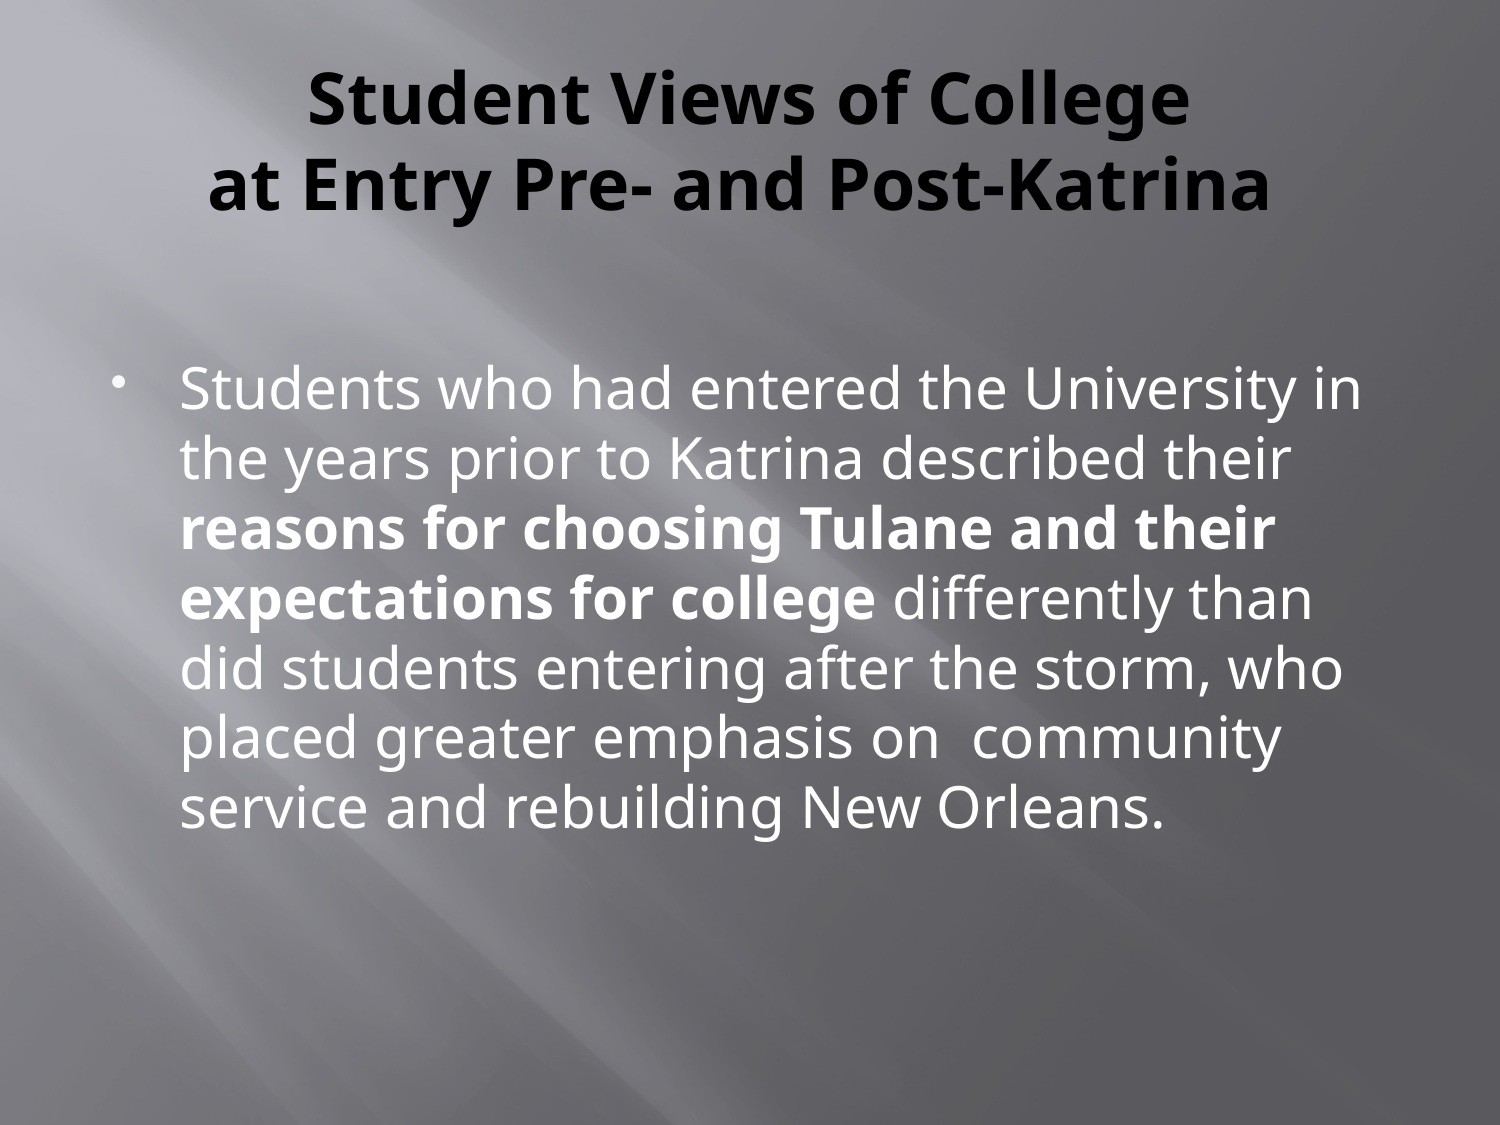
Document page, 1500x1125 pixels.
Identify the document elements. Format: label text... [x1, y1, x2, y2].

list Students who had entered the University in the years prior to Katrina described their reasons for choosing Tulane and their expectations for college differently than did students entering after the storm, who placed greater emphasis on community service and rebuilding New Orleans. [75, 262, 1425, 1035]
title Student Views of College at Entry Pre- and Post-Katrina [75, 45, 1425, 233]
